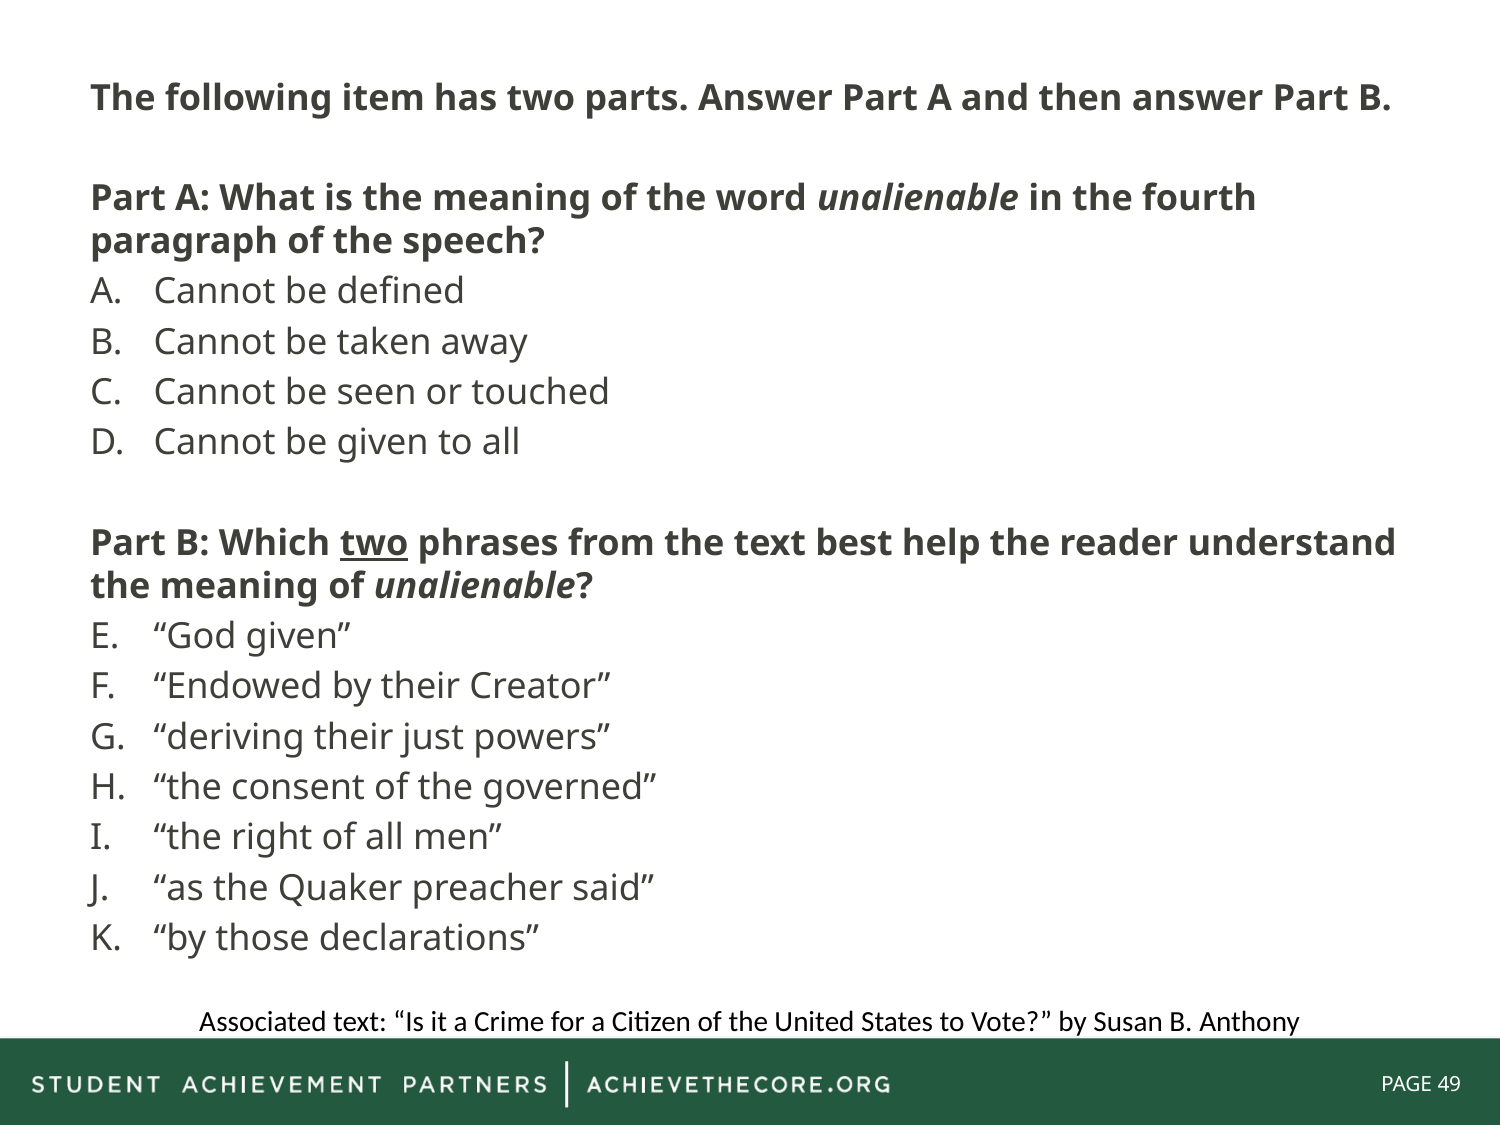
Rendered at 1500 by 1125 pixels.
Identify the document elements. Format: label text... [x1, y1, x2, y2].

list The following item has two parts. Answer Part A and then answer Part B. Part A: What is the meaning of the word unalienable in the fourth paragraph of the speech? Cannot be defined Cannot be taken away Cannot be seen or touched Cannot be given to all Part B: Which two phrases from the text best help the reader understand the meaning of unalienable? “God given” “Endowed by their Creator” “deriving their just powers” “the consent of the governed” “the right of all men” “as the Quaker preacher said” “by those declarations” [75, 66, 1425, 994]
text_box Associated text: “Is it a Crime for a Citizen of the United States to Vote?” by Susan B. Anthony [74, 994, 1425, 1045]
